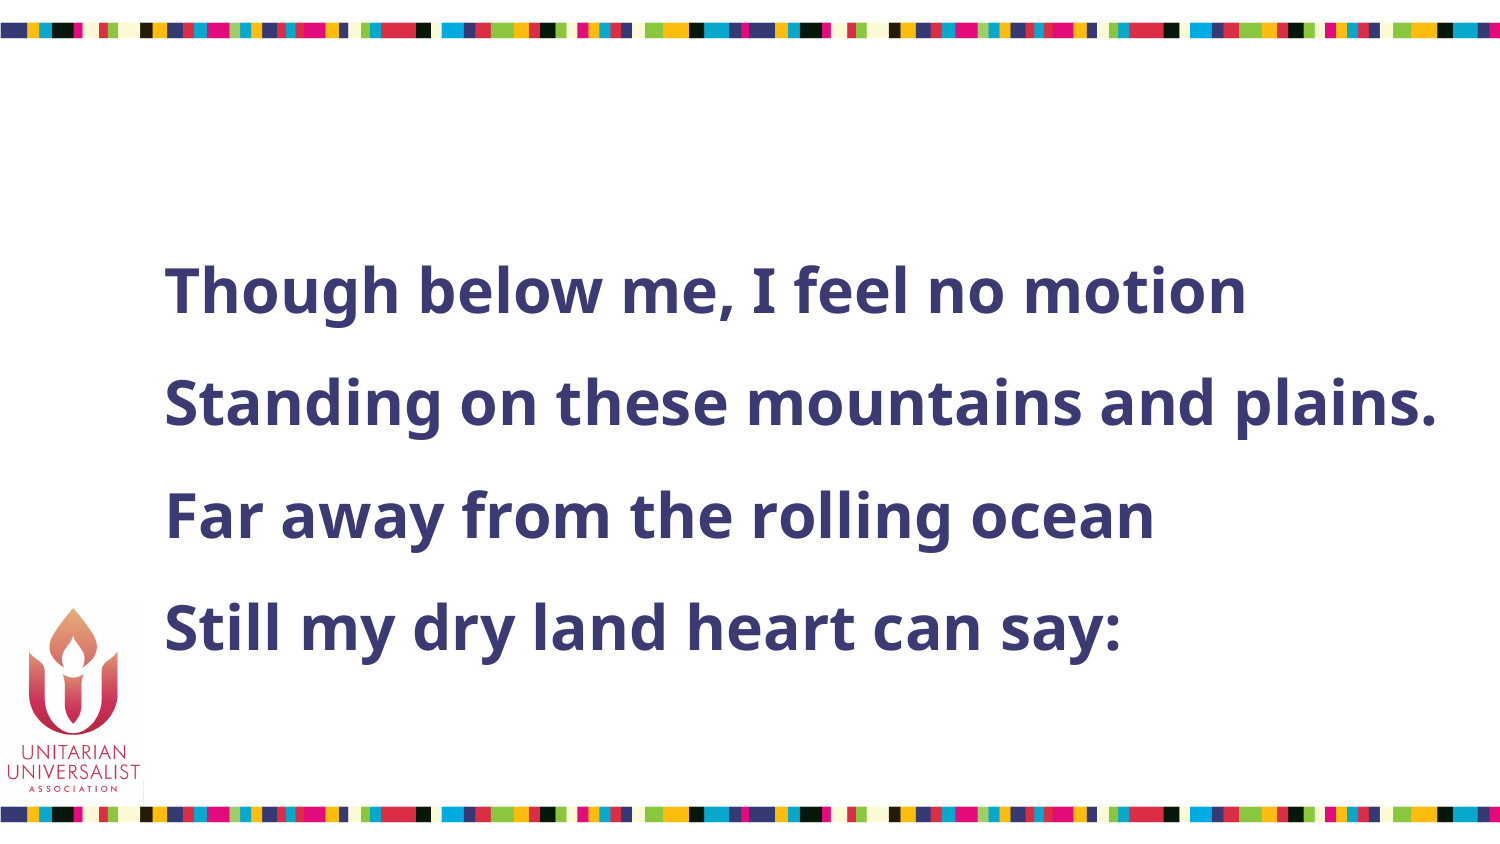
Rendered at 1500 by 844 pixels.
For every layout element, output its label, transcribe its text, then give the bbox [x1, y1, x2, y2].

text_box Though below me, I feel no motion Standing on these mountains and plains. Far away from the rolling ocean Still my dry land heart can say: [149, 198, 1481, 678]
picture [0, 600, 1500, 824]
picture [0, 22, 1500, 40]
